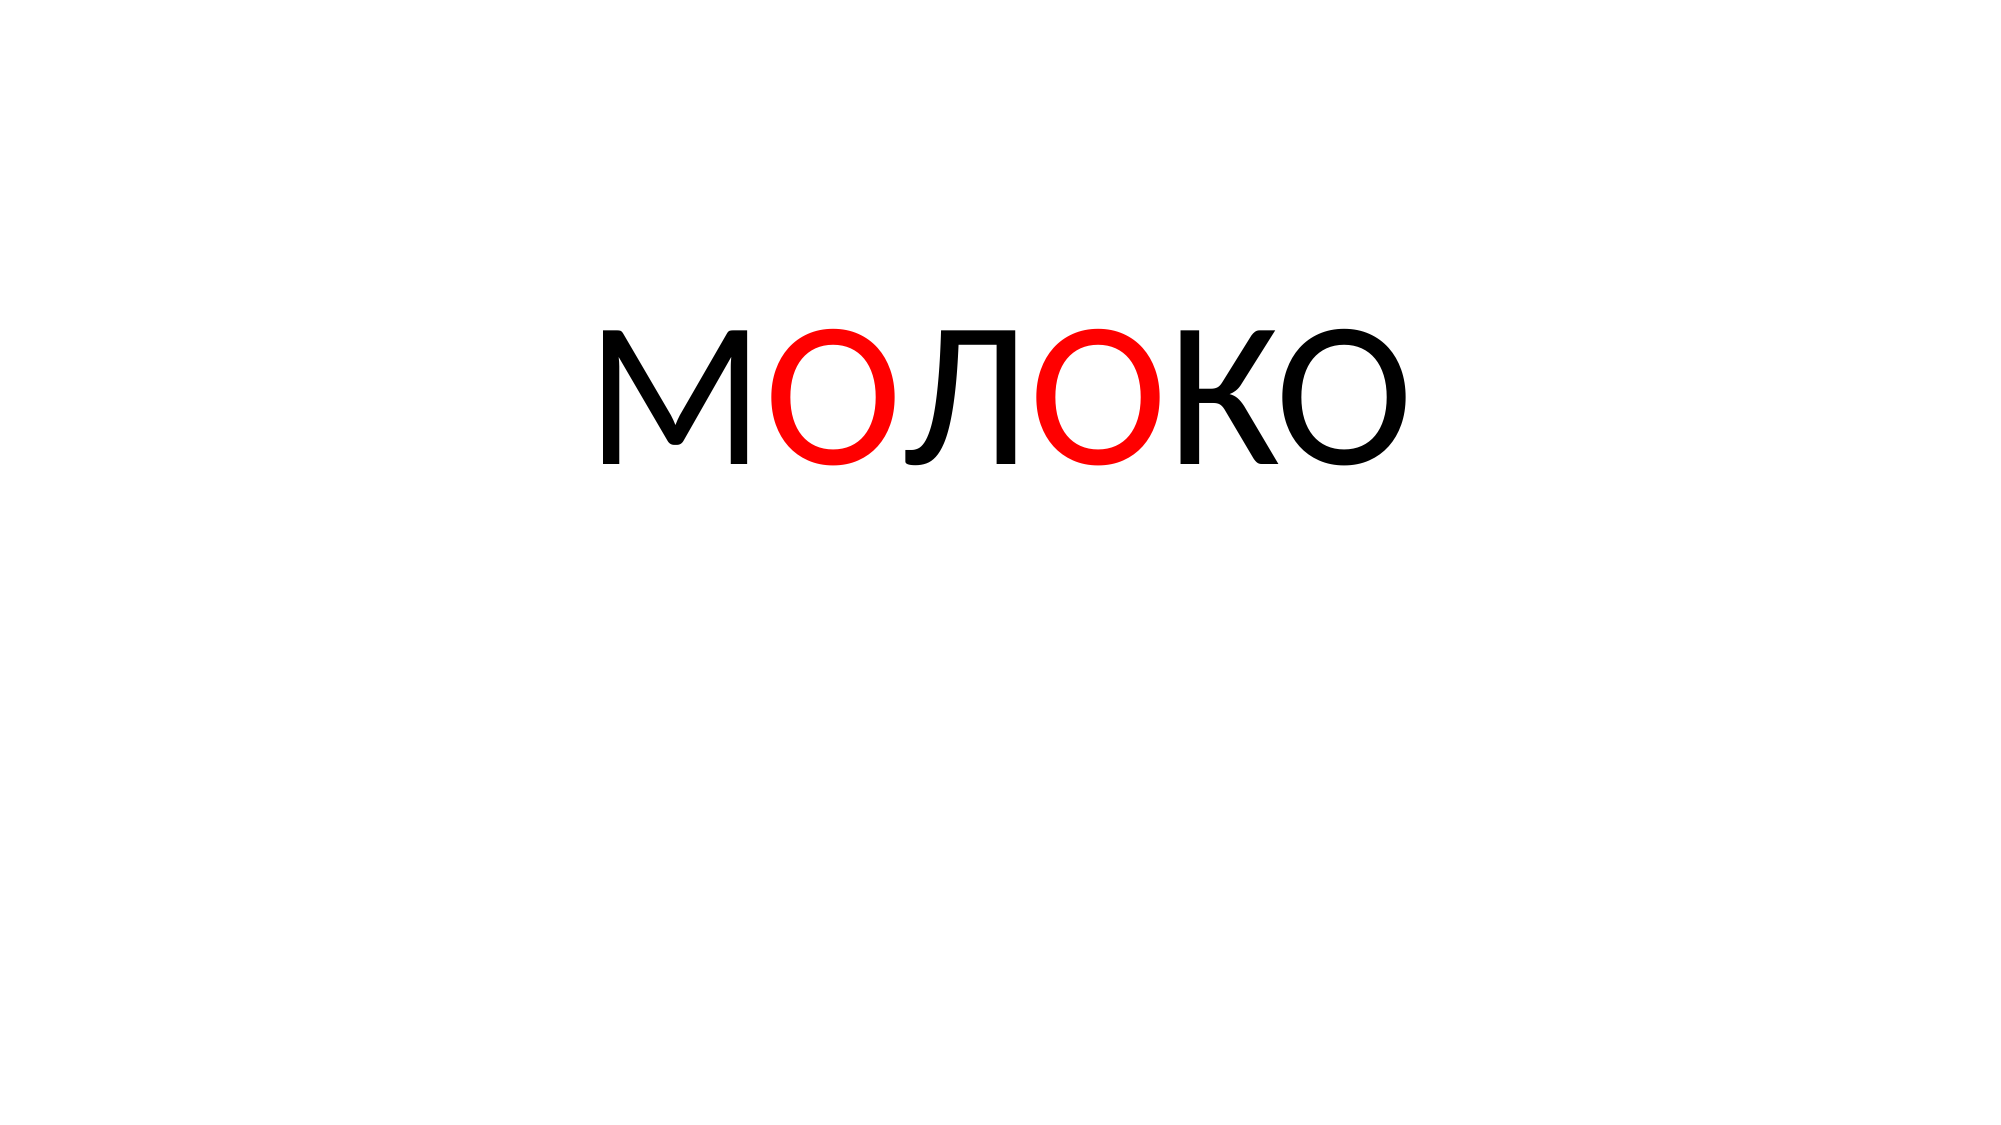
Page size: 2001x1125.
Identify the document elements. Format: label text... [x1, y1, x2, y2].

list МОЛОКО [137, 277, 1863, 1014]
